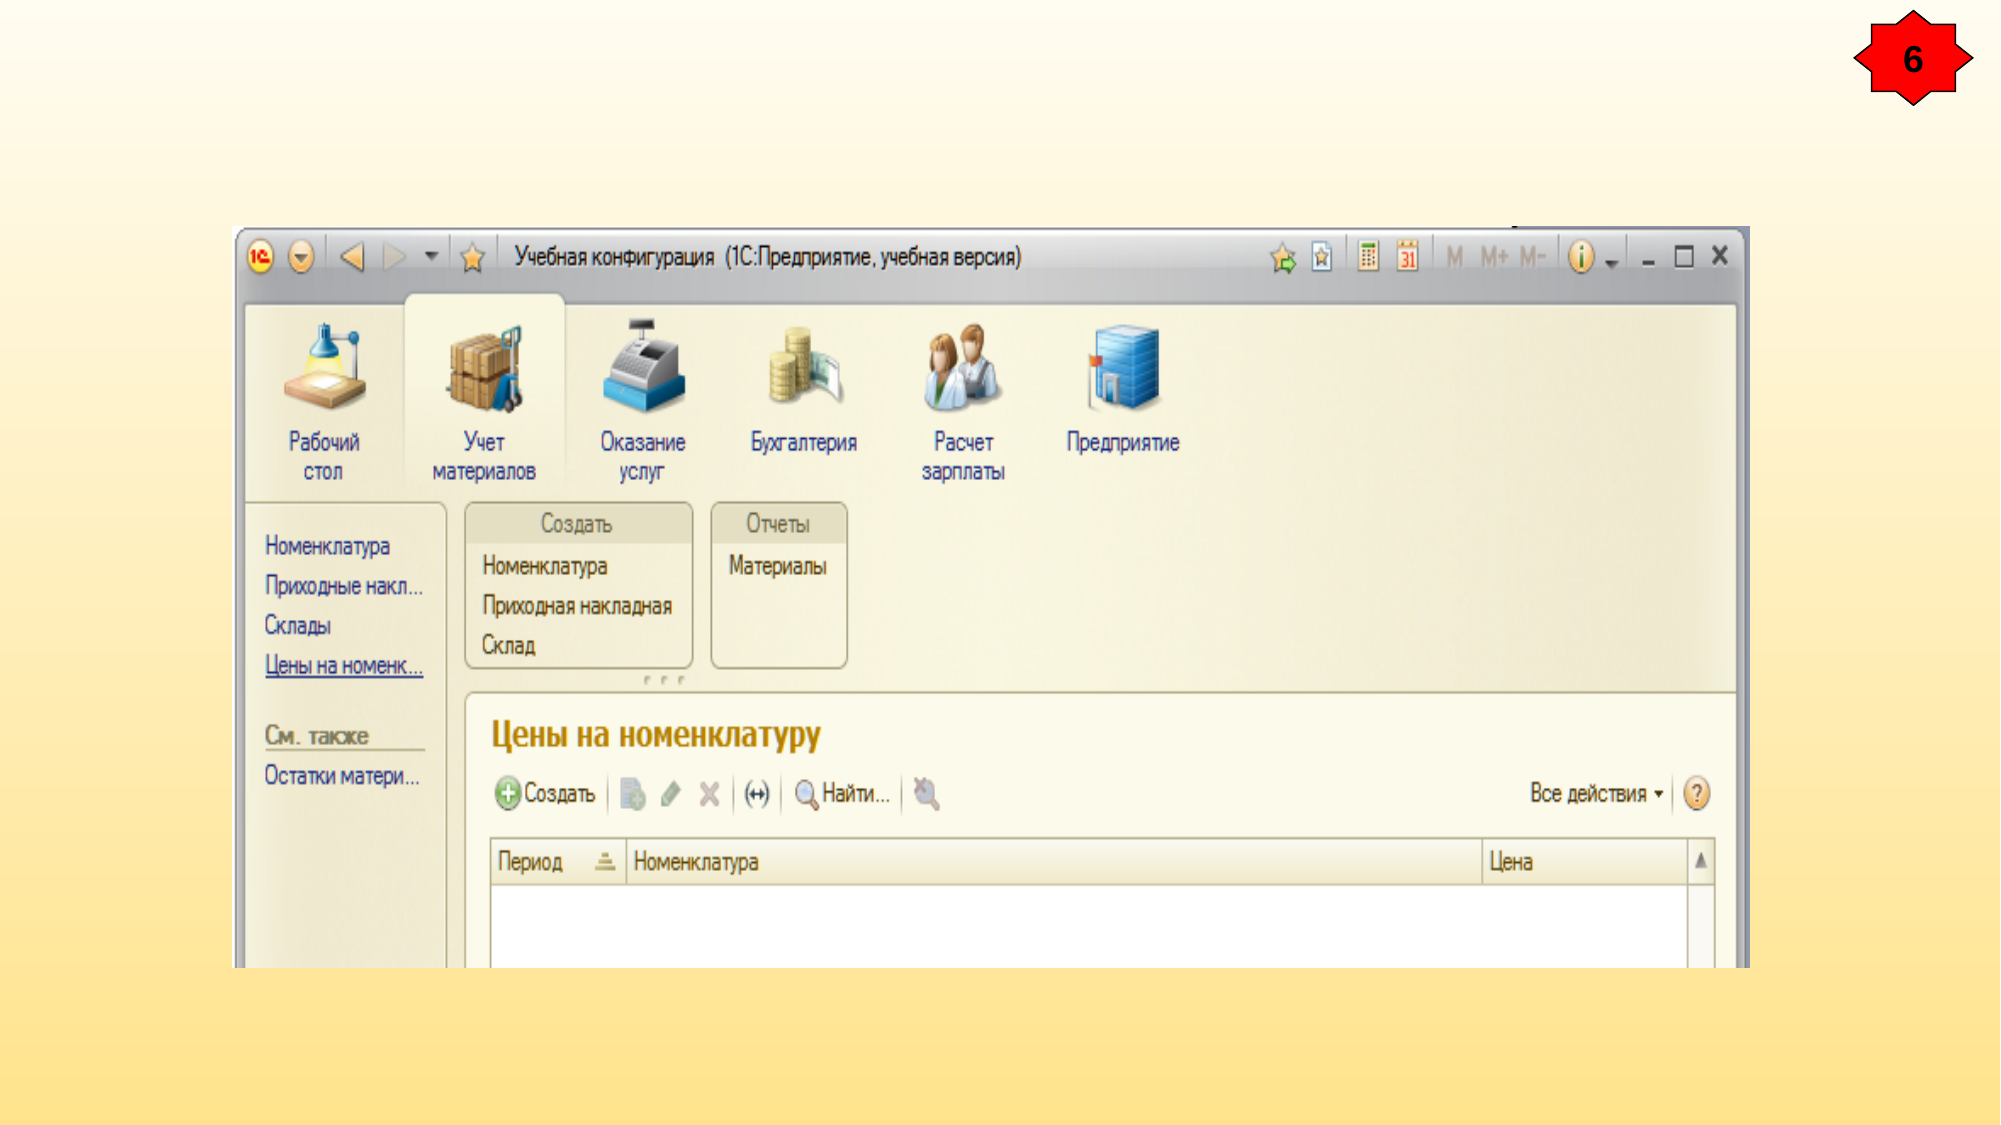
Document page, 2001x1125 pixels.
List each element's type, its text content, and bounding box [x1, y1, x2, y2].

text_box 6 [1854, 10, 1973, 106]
picture [231, 226, 1750, 968]
